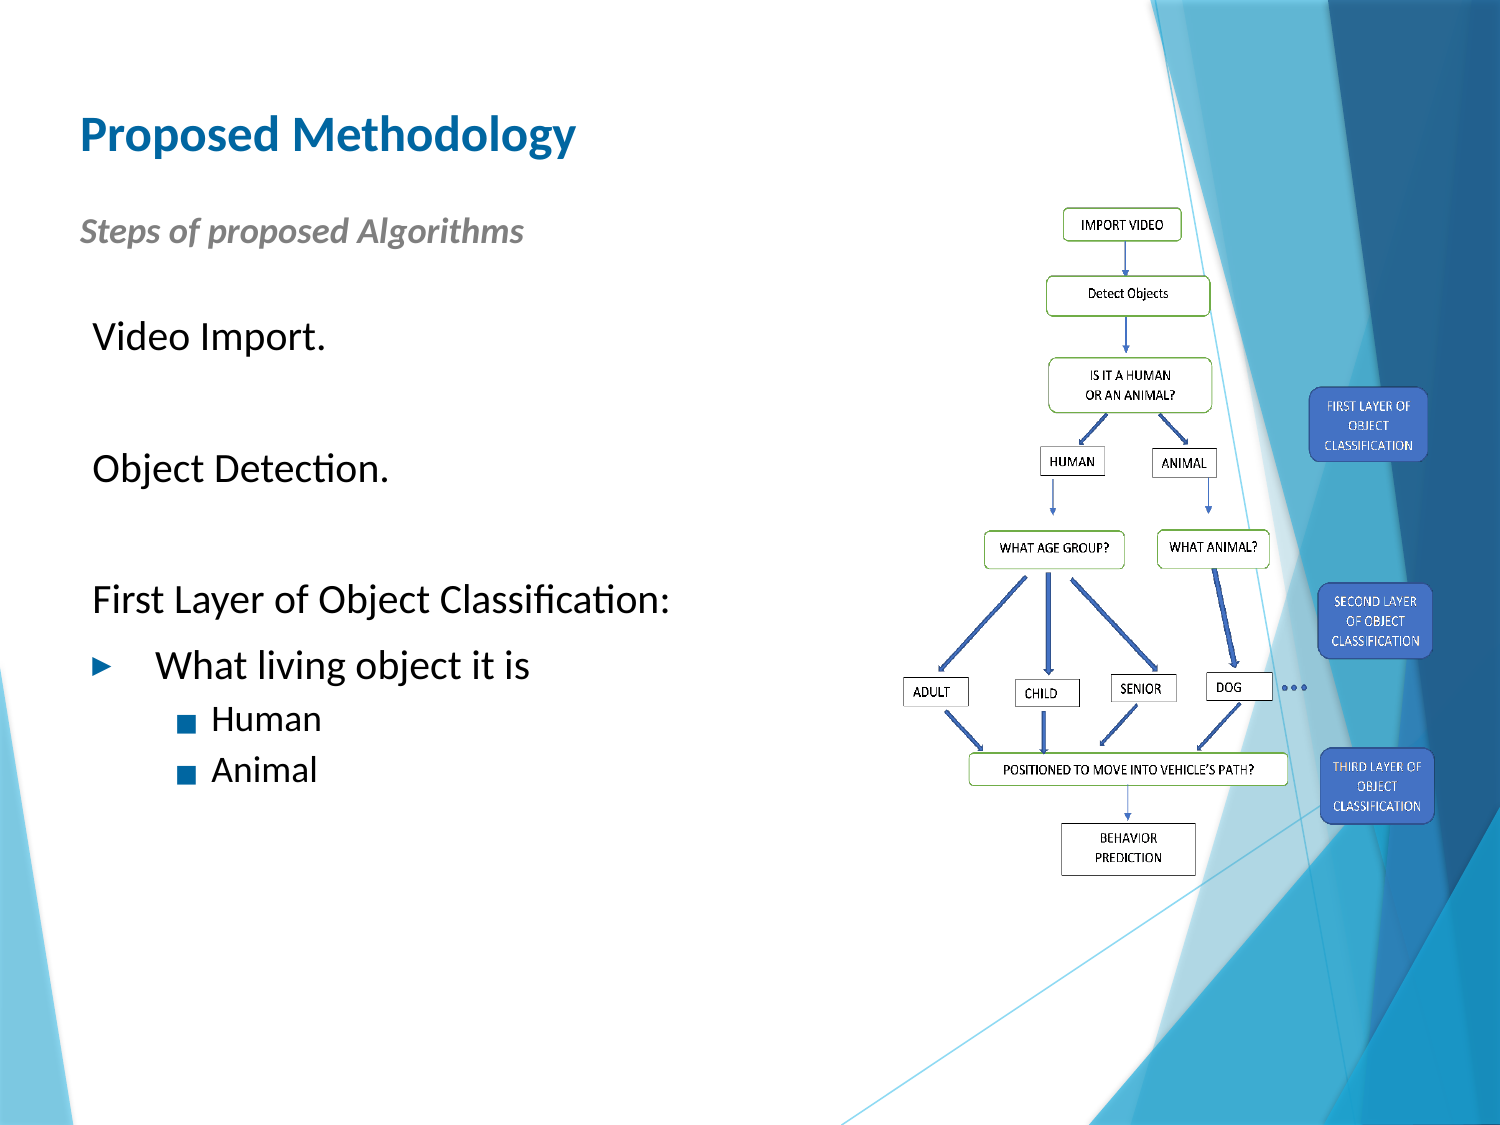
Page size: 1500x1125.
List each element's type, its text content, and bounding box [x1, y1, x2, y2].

title Proposed Methodology [65, 92, 1447, 179]
subtitle Steps of proposed Algorithms [1437, 196, 1447, 266]
subtitle Steps of proposed Algorithms [65, 196, 882, 266]
picture [882, 196, 1436, 877]
list Video Import. Object Detection. First Layer of Object Classification: What living object it is Human Animal [65, 299, 897, 980]
